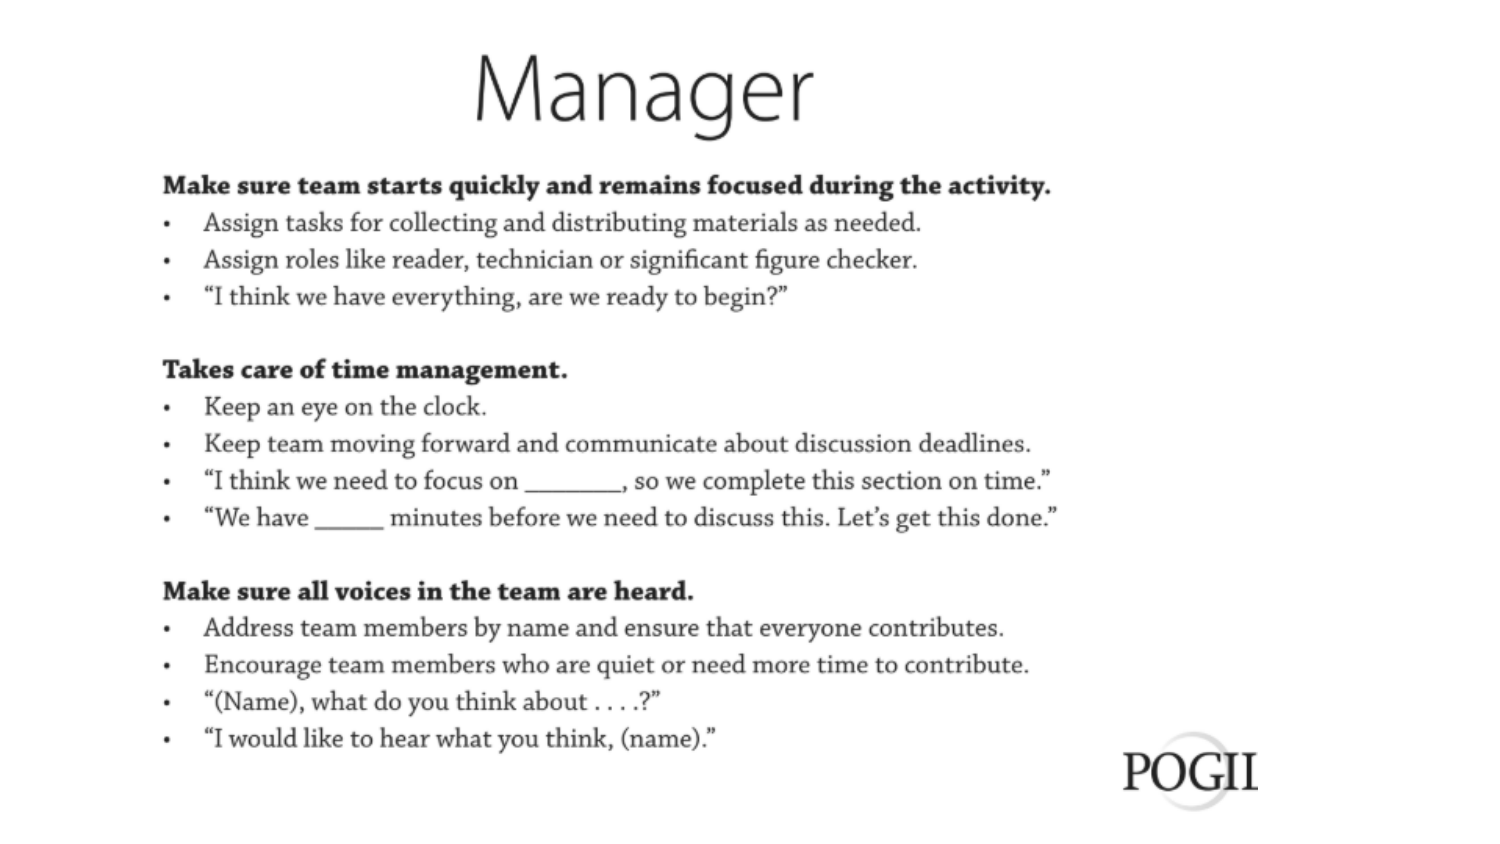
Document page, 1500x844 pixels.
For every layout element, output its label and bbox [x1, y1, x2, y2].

picture [138, 17, 1258, 826]
